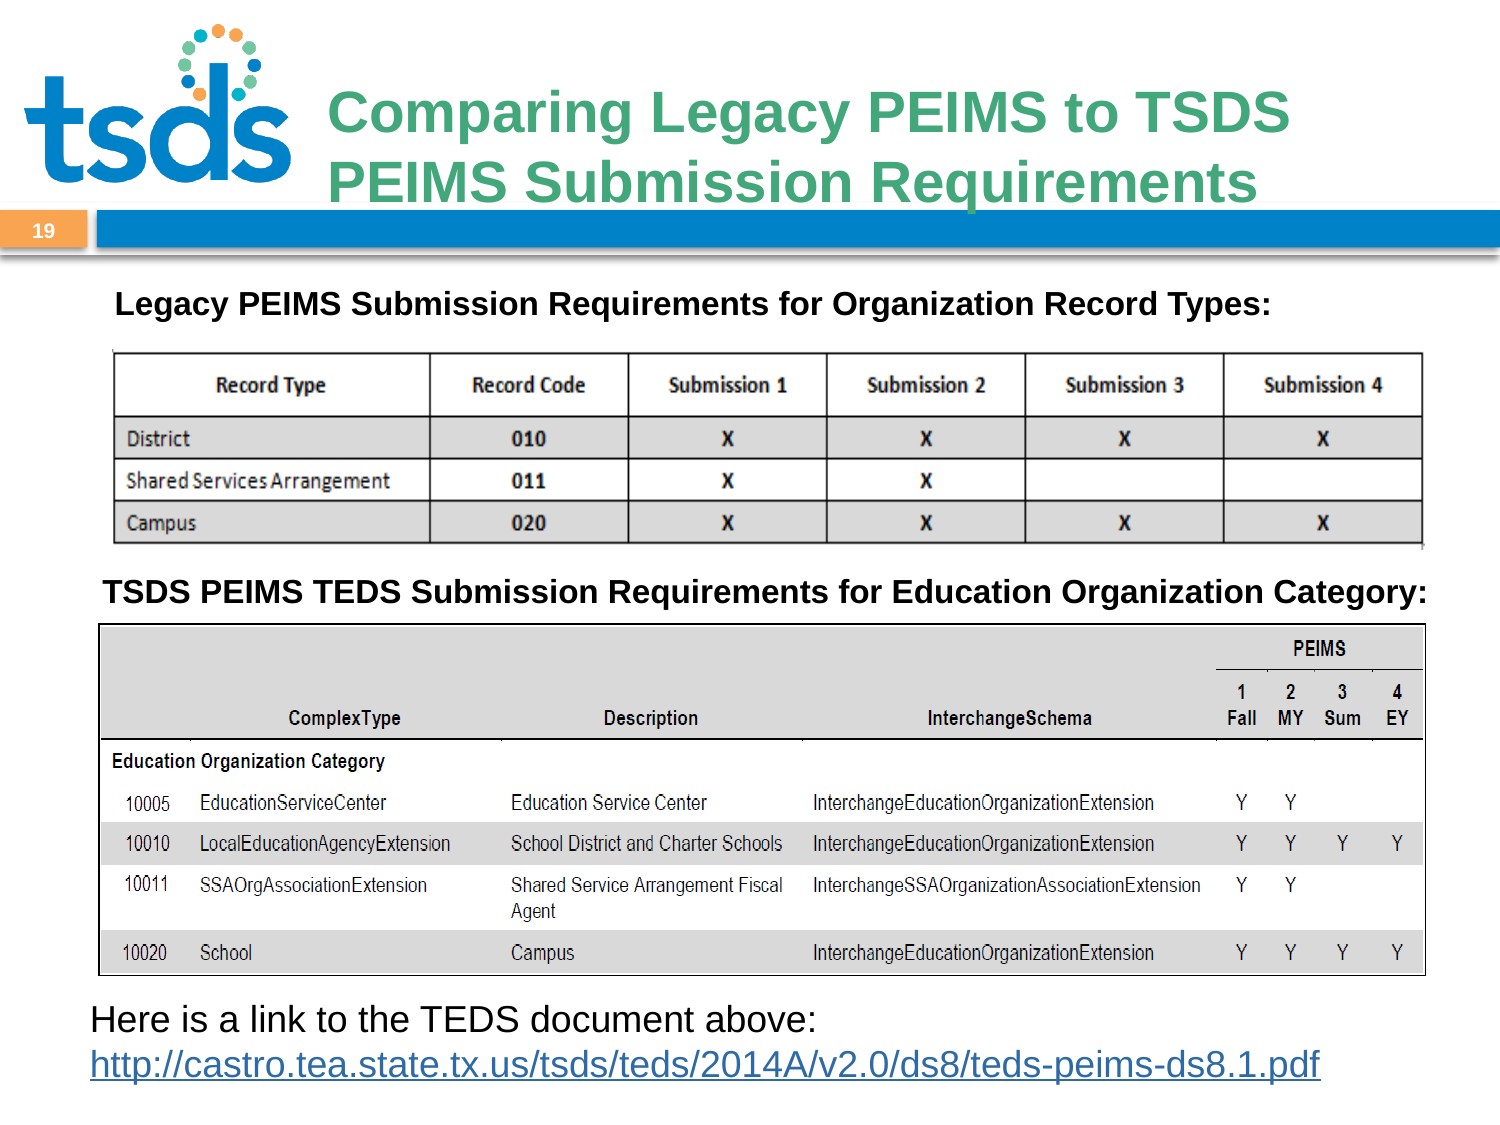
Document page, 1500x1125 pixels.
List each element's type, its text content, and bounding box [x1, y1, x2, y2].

text_box Here is a link to the TEDS document above: http://castro.tea.state.tx.us/tsds/teds/2014A/v2.0/ds8/teds-peims-ds8.1.pdf [74, 987, 1425, 1125]
text_box Legacy PEIMS Submission Requirements for Organization Record Types: [99, 274, 1463, 330]
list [112, 349, 1426, 551]
picture [99, 624, 1426, 976]
picture [24, 24, 291, 191]
text_box TSDS PEIMS TEDS Submission Requirements for Education Organization Category: [87, 562, 1463, 618]
title Comparing Legacy PEIMS to TSDS PEIMS Submission Requirements [312, 75, 1438, 213]
slide_number 18 [0, 210, 88, 251]
